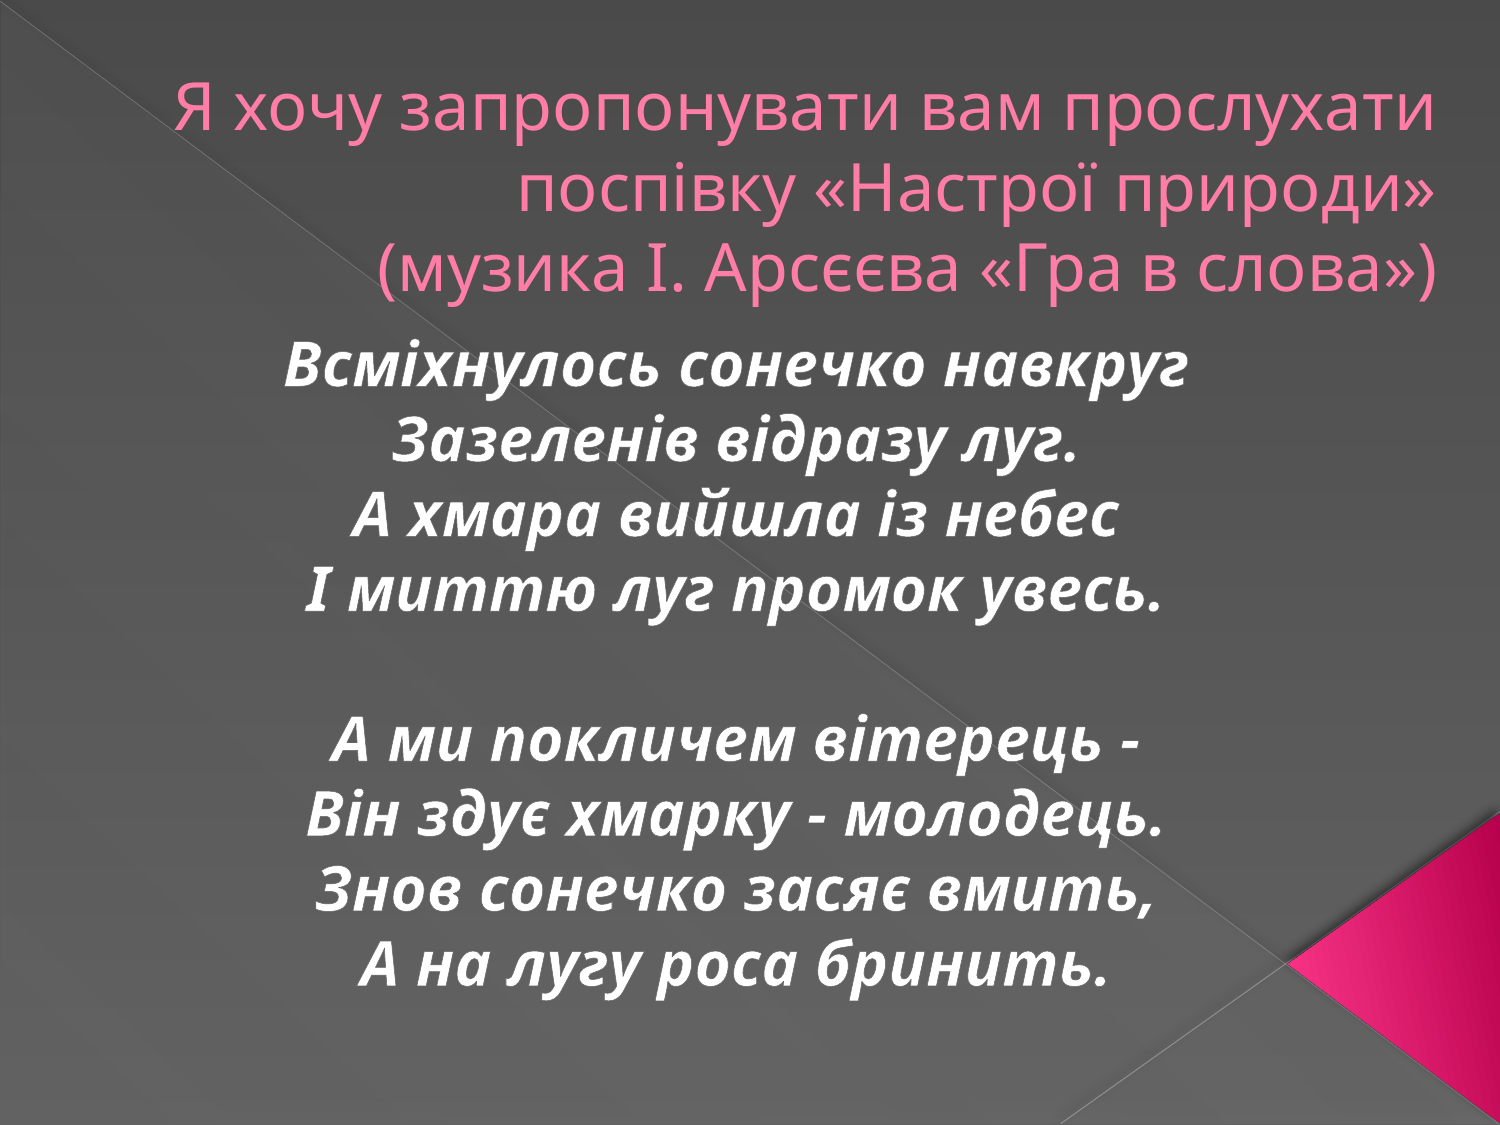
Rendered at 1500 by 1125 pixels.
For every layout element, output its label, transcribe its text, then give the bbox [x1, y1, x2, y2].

title Я хочу запропонувати вам прослухати поспівку «Настрої природи» (музика І. Арсєєва «Гра в слова») [35, 46, 1454, 422]
subtitle Всміхнулось сонечко навкруг Зазеленів відразу луг. А хмара вийшла із небес І миттю луг промок увесь. А ми покличем вітерець - Він здує хмарку - молодець. Знов сонечко засяє вмить, А на лугу роса бринить. [225, 316, 1254, 1055]
